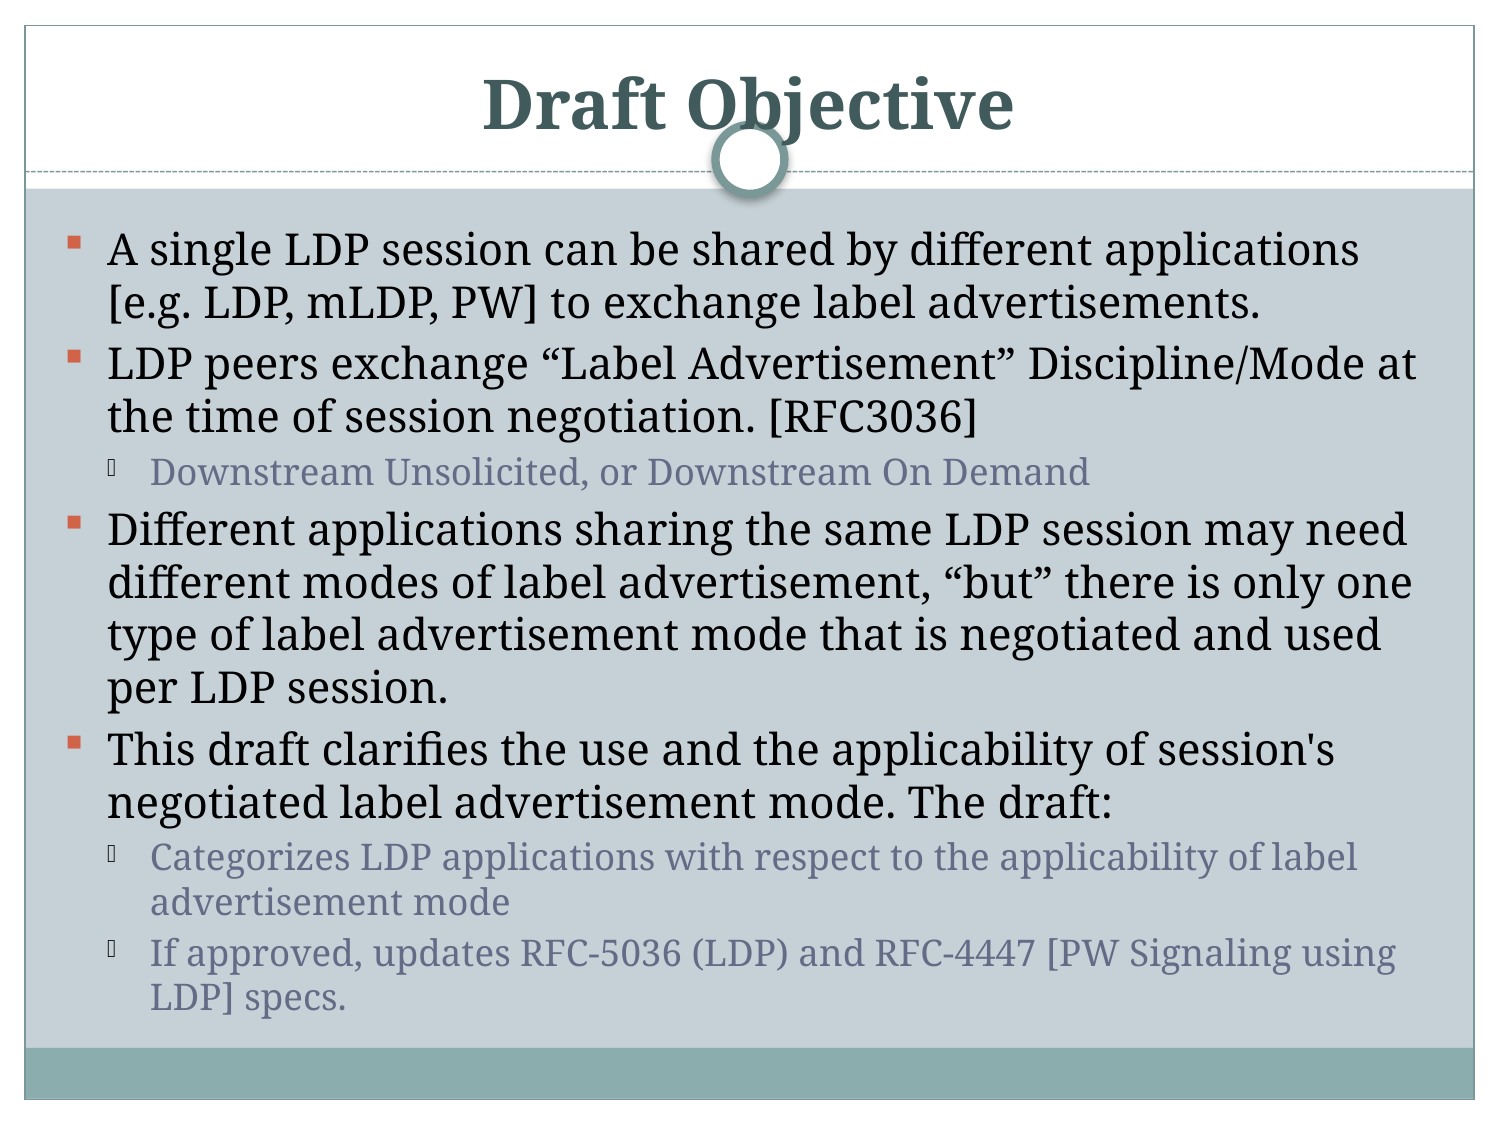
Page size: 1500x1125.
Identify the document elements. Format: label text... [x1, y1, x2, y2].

list A single LDP session can be shared by different applications [e.g. LDP, mLDP, PW] to exchange label advertisements. LDP peers exchange “Label Advertisement” Discipline/Mode at the time of session negotiation. [RFC3036] Downstream Unsolicited, or Downstream On Demand Different applications sharing the same LDP session may need different modes of label advertisement, “but” there is only one type of label advertisement mode that is negotiated and used per LDP session. This draft clarifies the use and the applicability of session's negotiated label advertisement mode. The draft: Categorizes LDP applications with respect to the applicability of label advertisement mode If approved, updates RFC-5036 (LDP) and RFC-4447 [PW Signaling using LDP] specs. [49, 213, 1445, 1039]
title Draft Objective [49, 26, 1450, 151]
